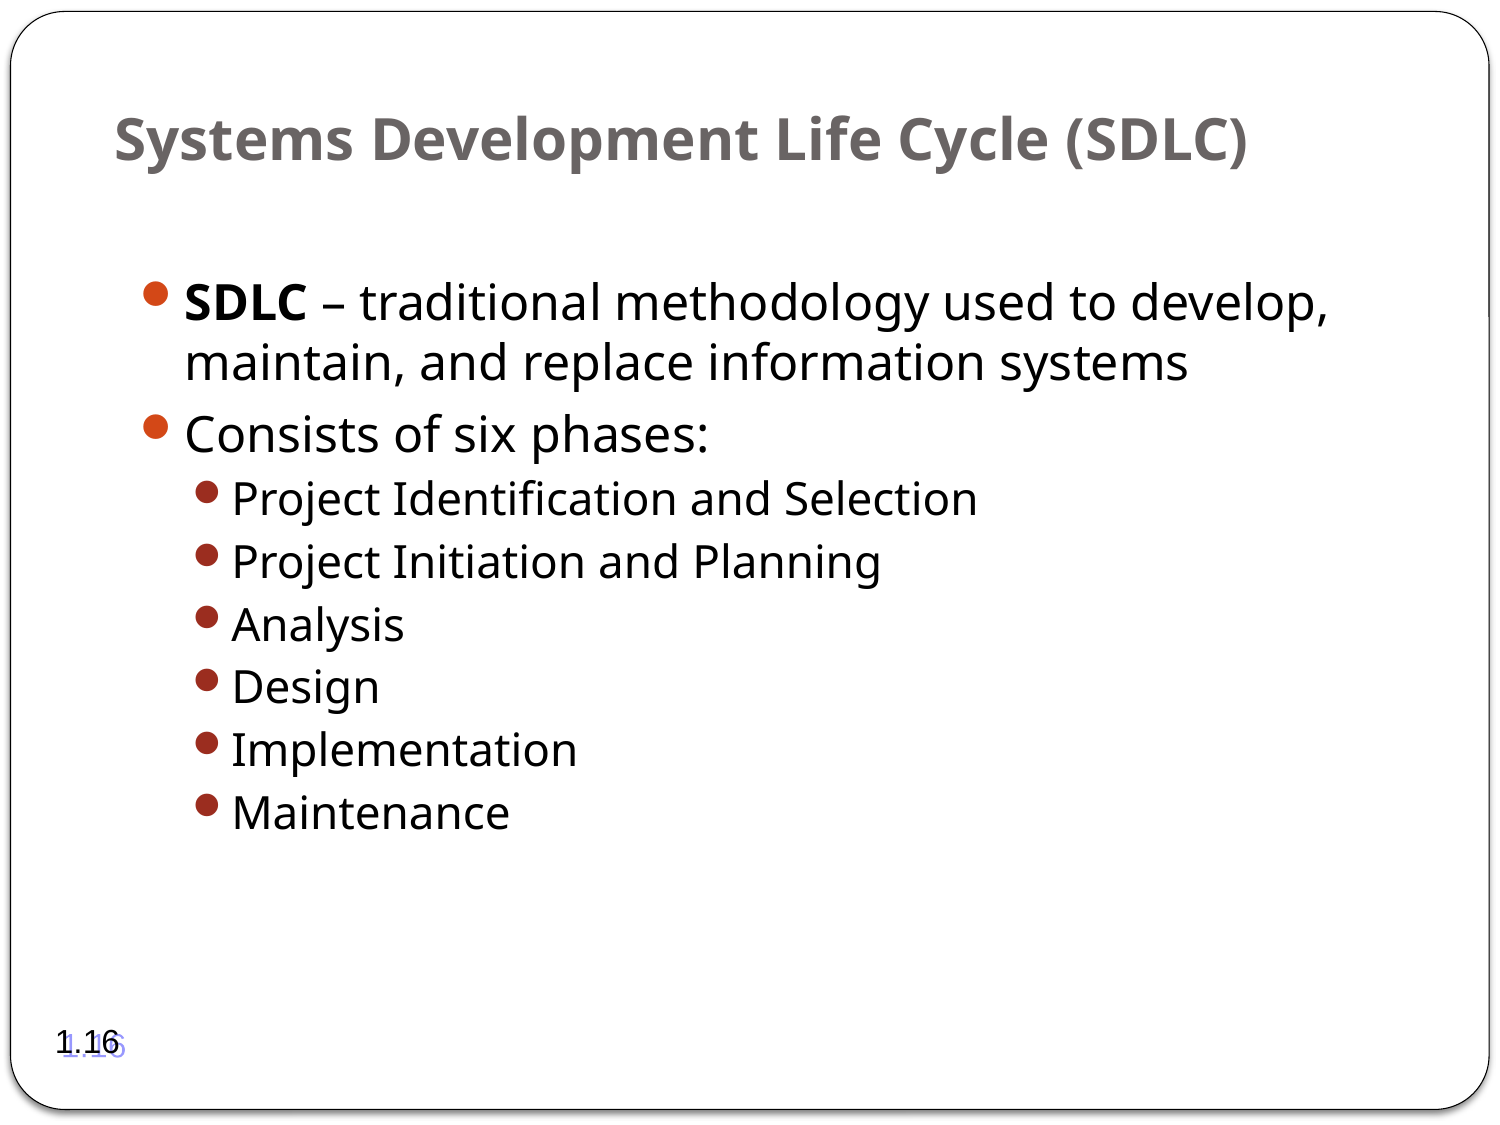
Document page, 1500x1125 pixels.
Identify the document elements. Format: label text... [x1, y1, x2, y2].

list SDLC – traditional methodology used to develop, maintain, and replace information systems Consists of six phases: Project Identification and Selection Project Initiation and Planning Analysis Design Implementation Maintenance [125, 262, 1400, 1000]
title Systems Development Life Cycle (SDLC) [99, 75, 1375, 188]
text_box 1.16 [37, 1012, 138, 1107]
